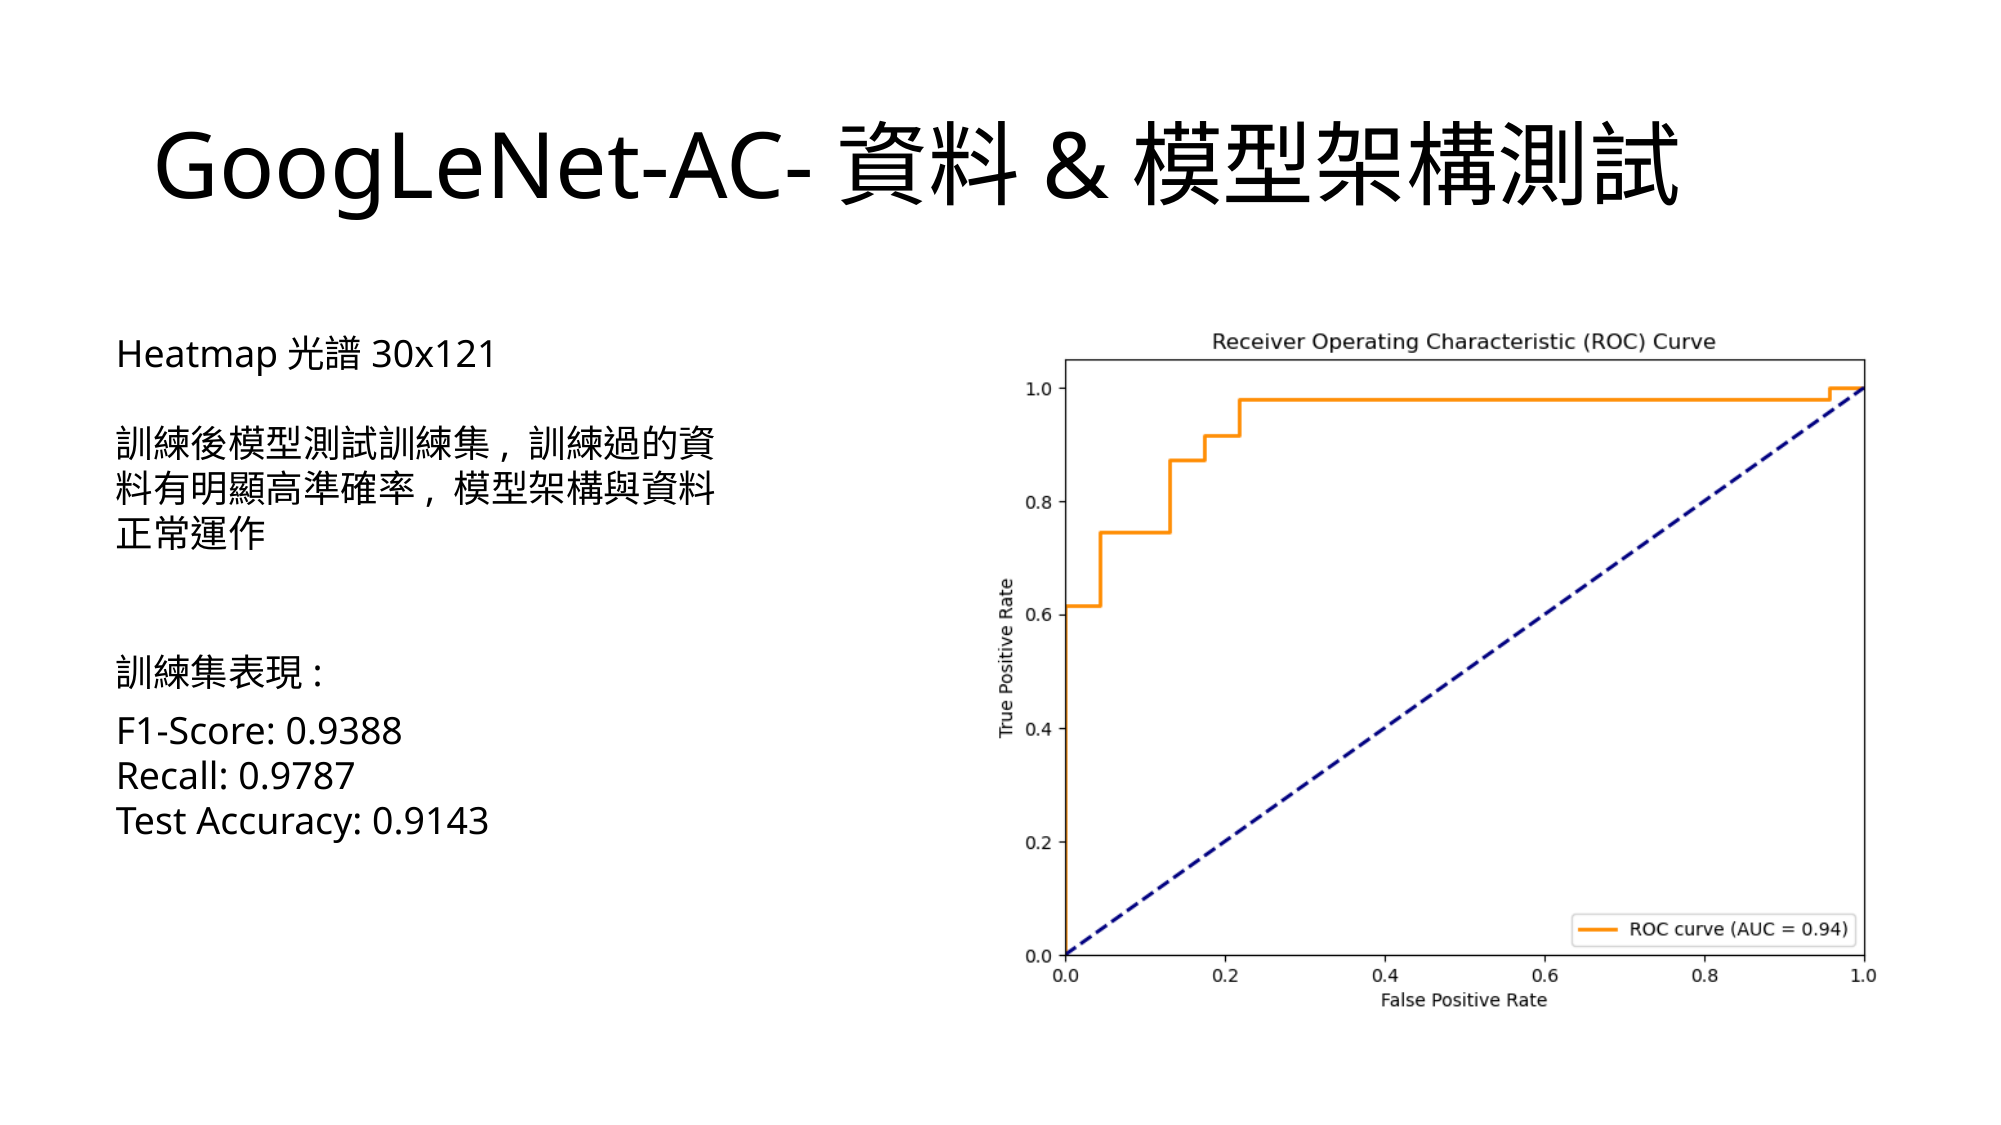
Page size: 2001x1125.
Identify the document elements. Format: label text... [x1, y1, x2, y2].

text_box GoogLeNet-AC-資料&模型架構測試 [137, 59, 1863, 278]
text_box Heatmap光譜30x121 訓練後模型測試訓練集, 訓練過的資料有明顯高準確率, 模型架構與資料正常運作 [101, 322, 743, 563]
text_box 訓練集表現: [101, 642, 370, 702]
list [984, 322, 1900, 1023]
text_box F1-Score: 0.9388 Recall: 0.9787 Test Accuracy: 0.9143 [101, 699, 549, 850]
